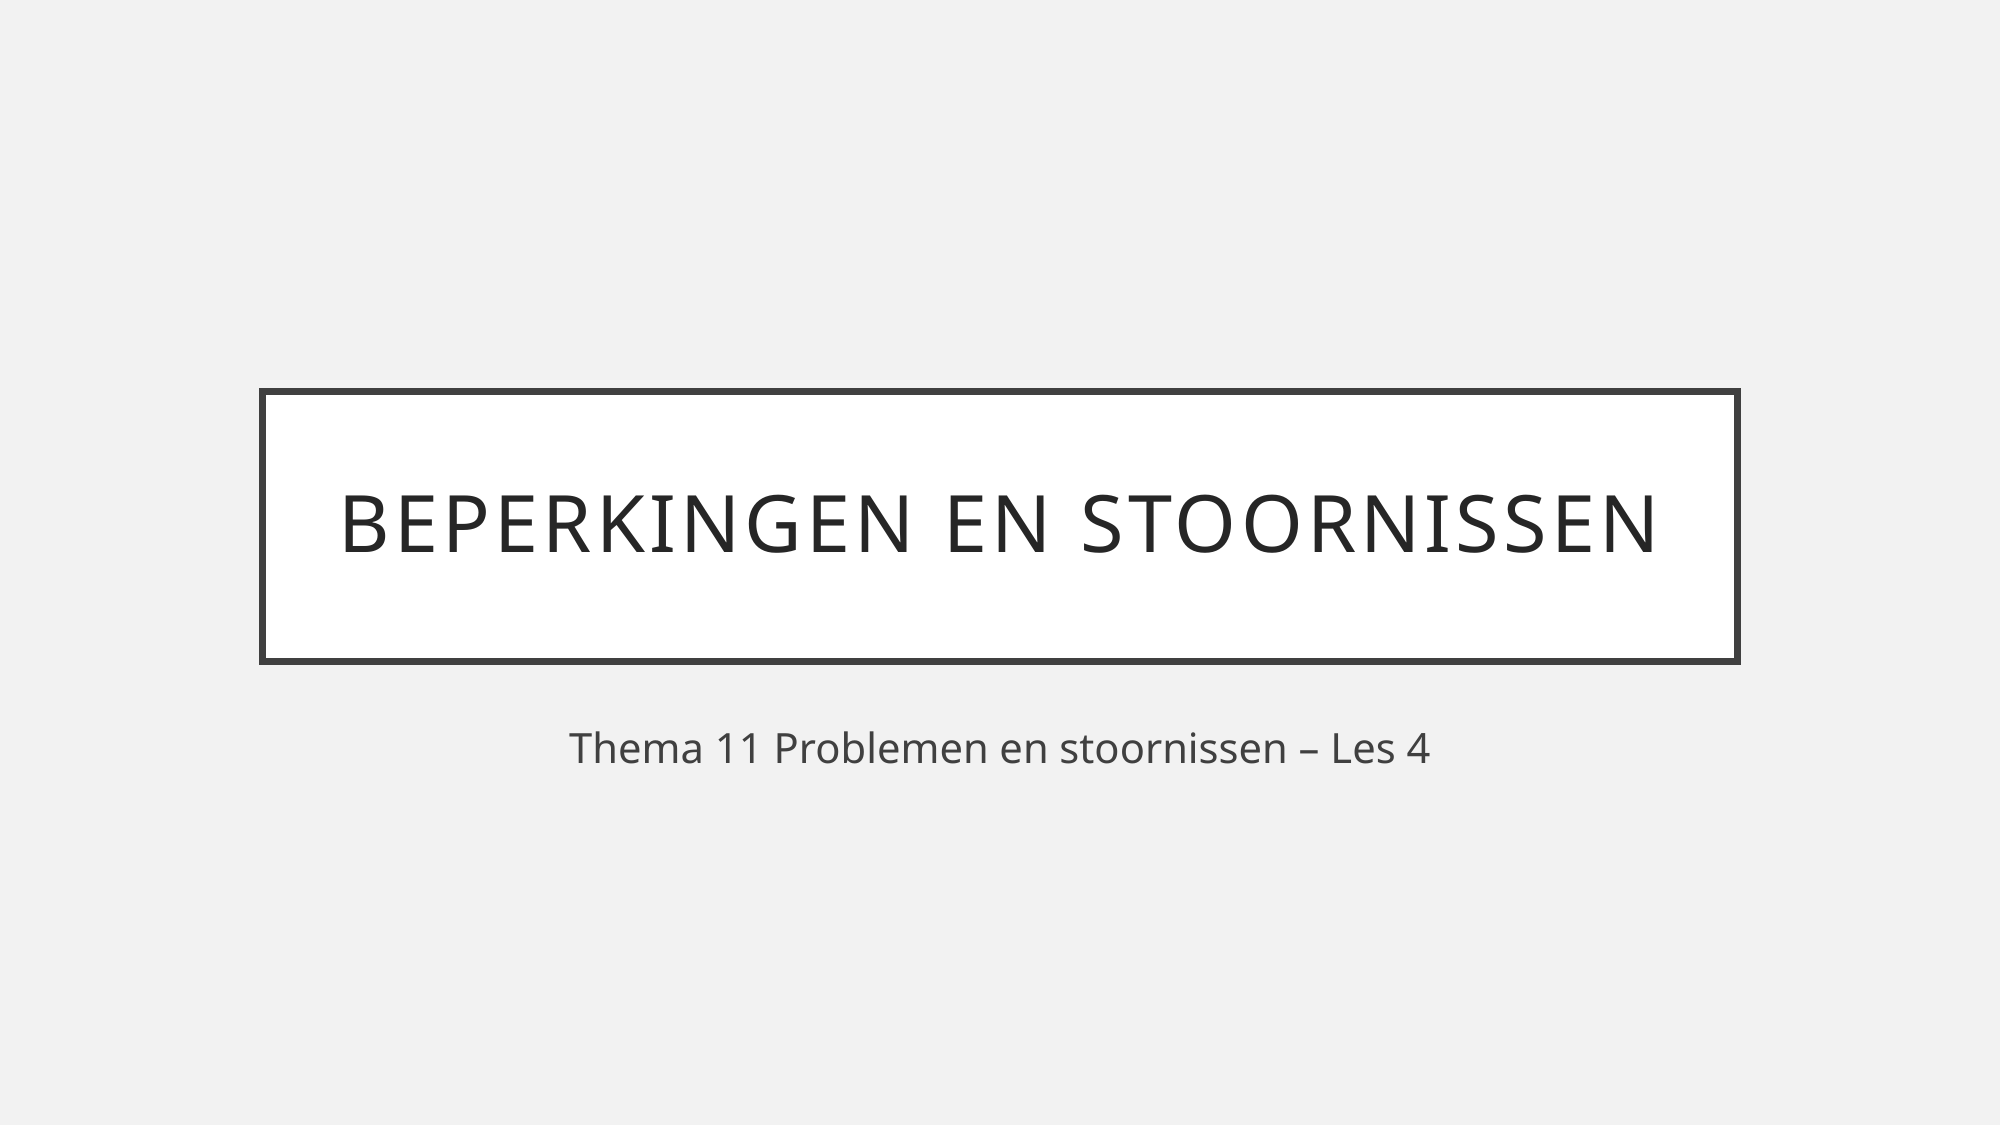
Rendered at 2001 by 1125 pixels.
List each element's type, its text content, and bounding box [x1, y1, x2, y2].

title Beperkingen en stoornissen [259, 388, 1741, 665]
subtitle Thema 11 Problemen en stoornissen – Les 4 [442, 713, 1558, 918]
